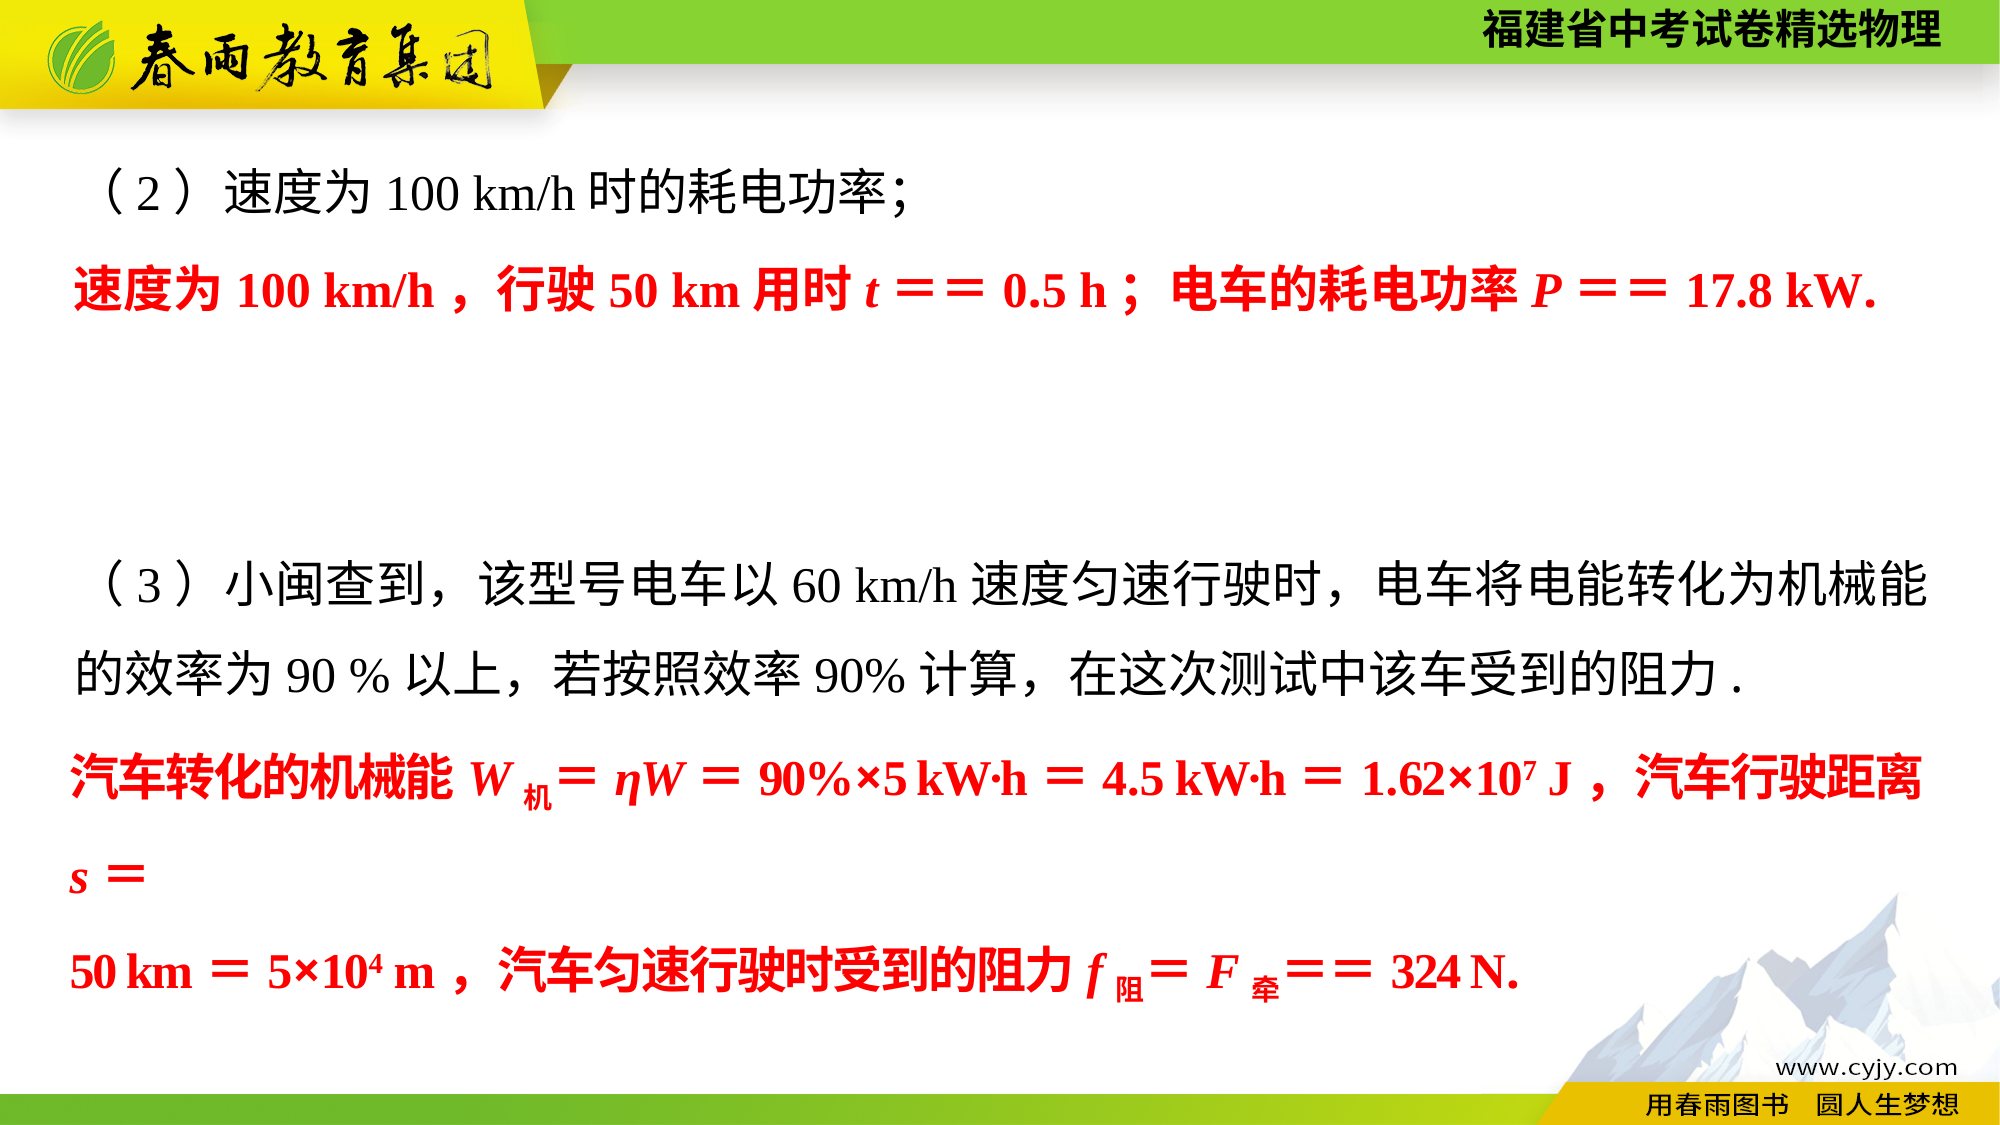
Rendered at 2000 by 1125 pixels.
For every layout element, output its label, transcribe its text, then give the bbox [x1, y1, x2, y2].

picture [0, 0, 2000, 1125]
list （2）速度为100 km/h时的耗电功率； [59, 122, 1944, 217]
text_box （3）小闽查到，该型号电车以60 km/h速度匀速行驶时，电车将电能转化为机械能的效率为90 %以上，若按照效率90%计算，在这次测试中该车受到的阻力. [59, 515, 1944, 711]
